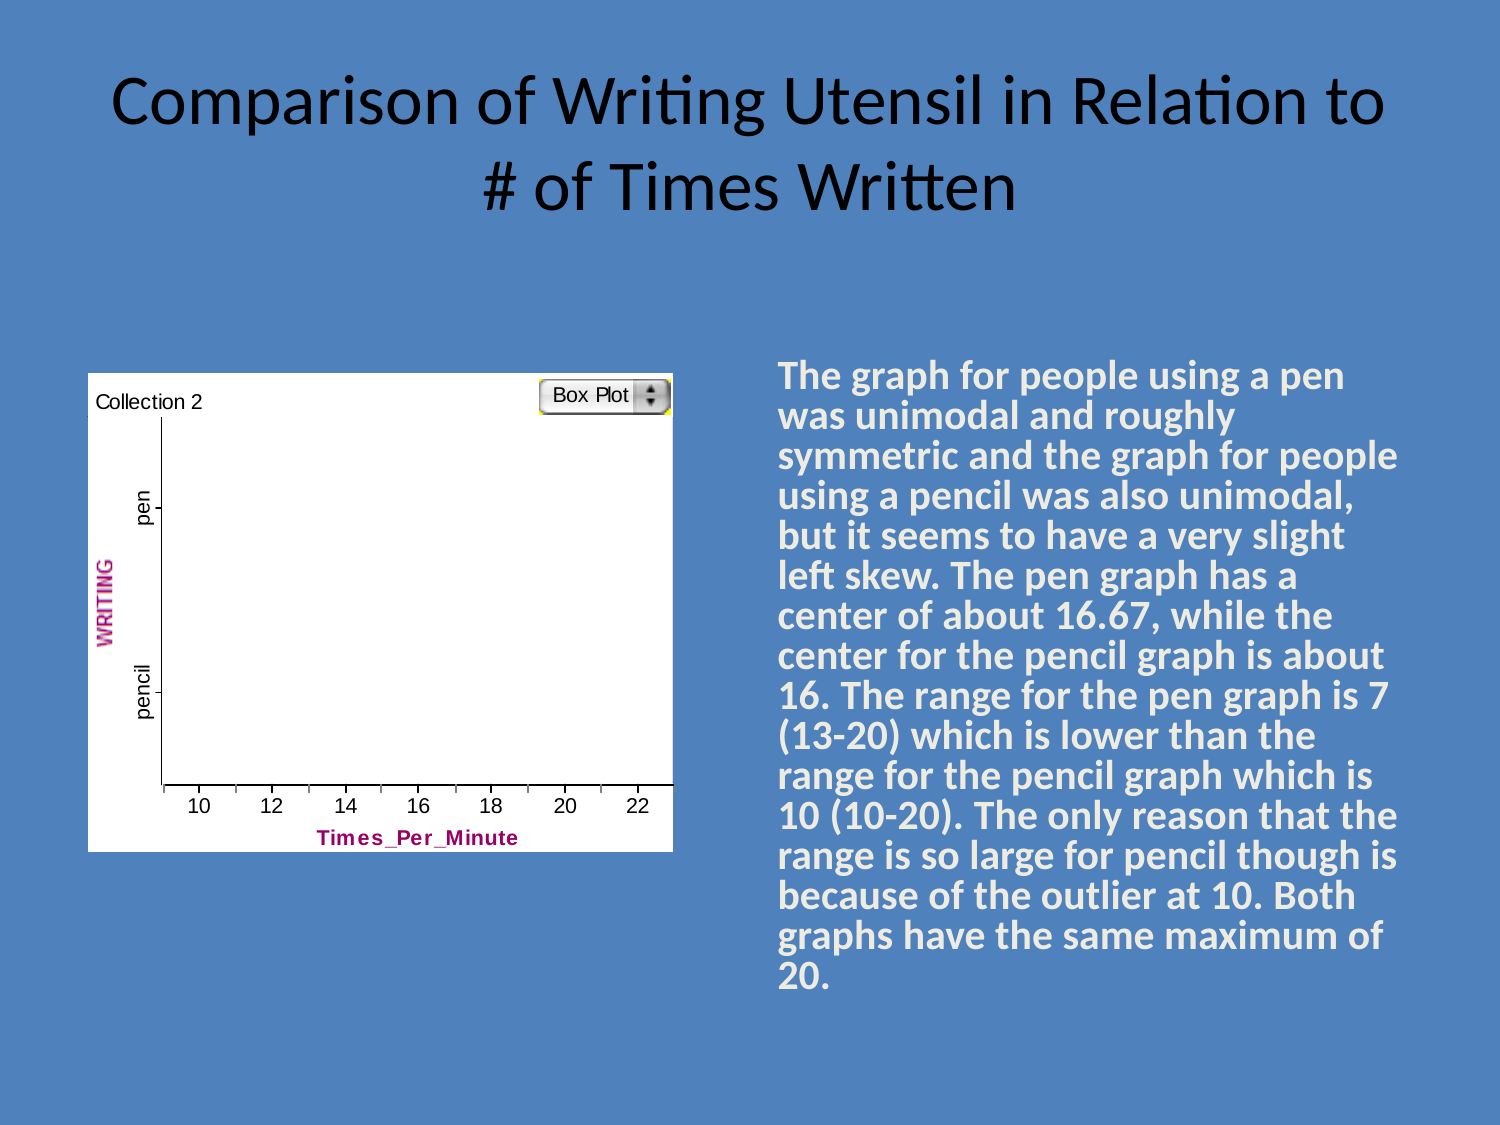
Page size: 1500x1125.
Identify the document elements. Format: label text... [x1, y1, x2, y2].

list The graph for people using a pen was unimodal and roughly symmetric and the graph for people using a pencil was also unimodal, but it seems to have a very slight left skew. The pen graph has a center of about 16.67, while the center for the pencil graph is about 16. The range for the pen graph is 7 (13-20) which is lower than the range for the pencil graph which is 10 (10-20). The only reason that the range is so large for pencil though is because of the outlier at 10. Both graphs have the same maximum of 20. [762, 262, 1426, 1006]
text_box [87, 372, 676, 854]
title Comparison of Writing Utensil in Relation to # of Times Written [74, 44, 1426, 233]
